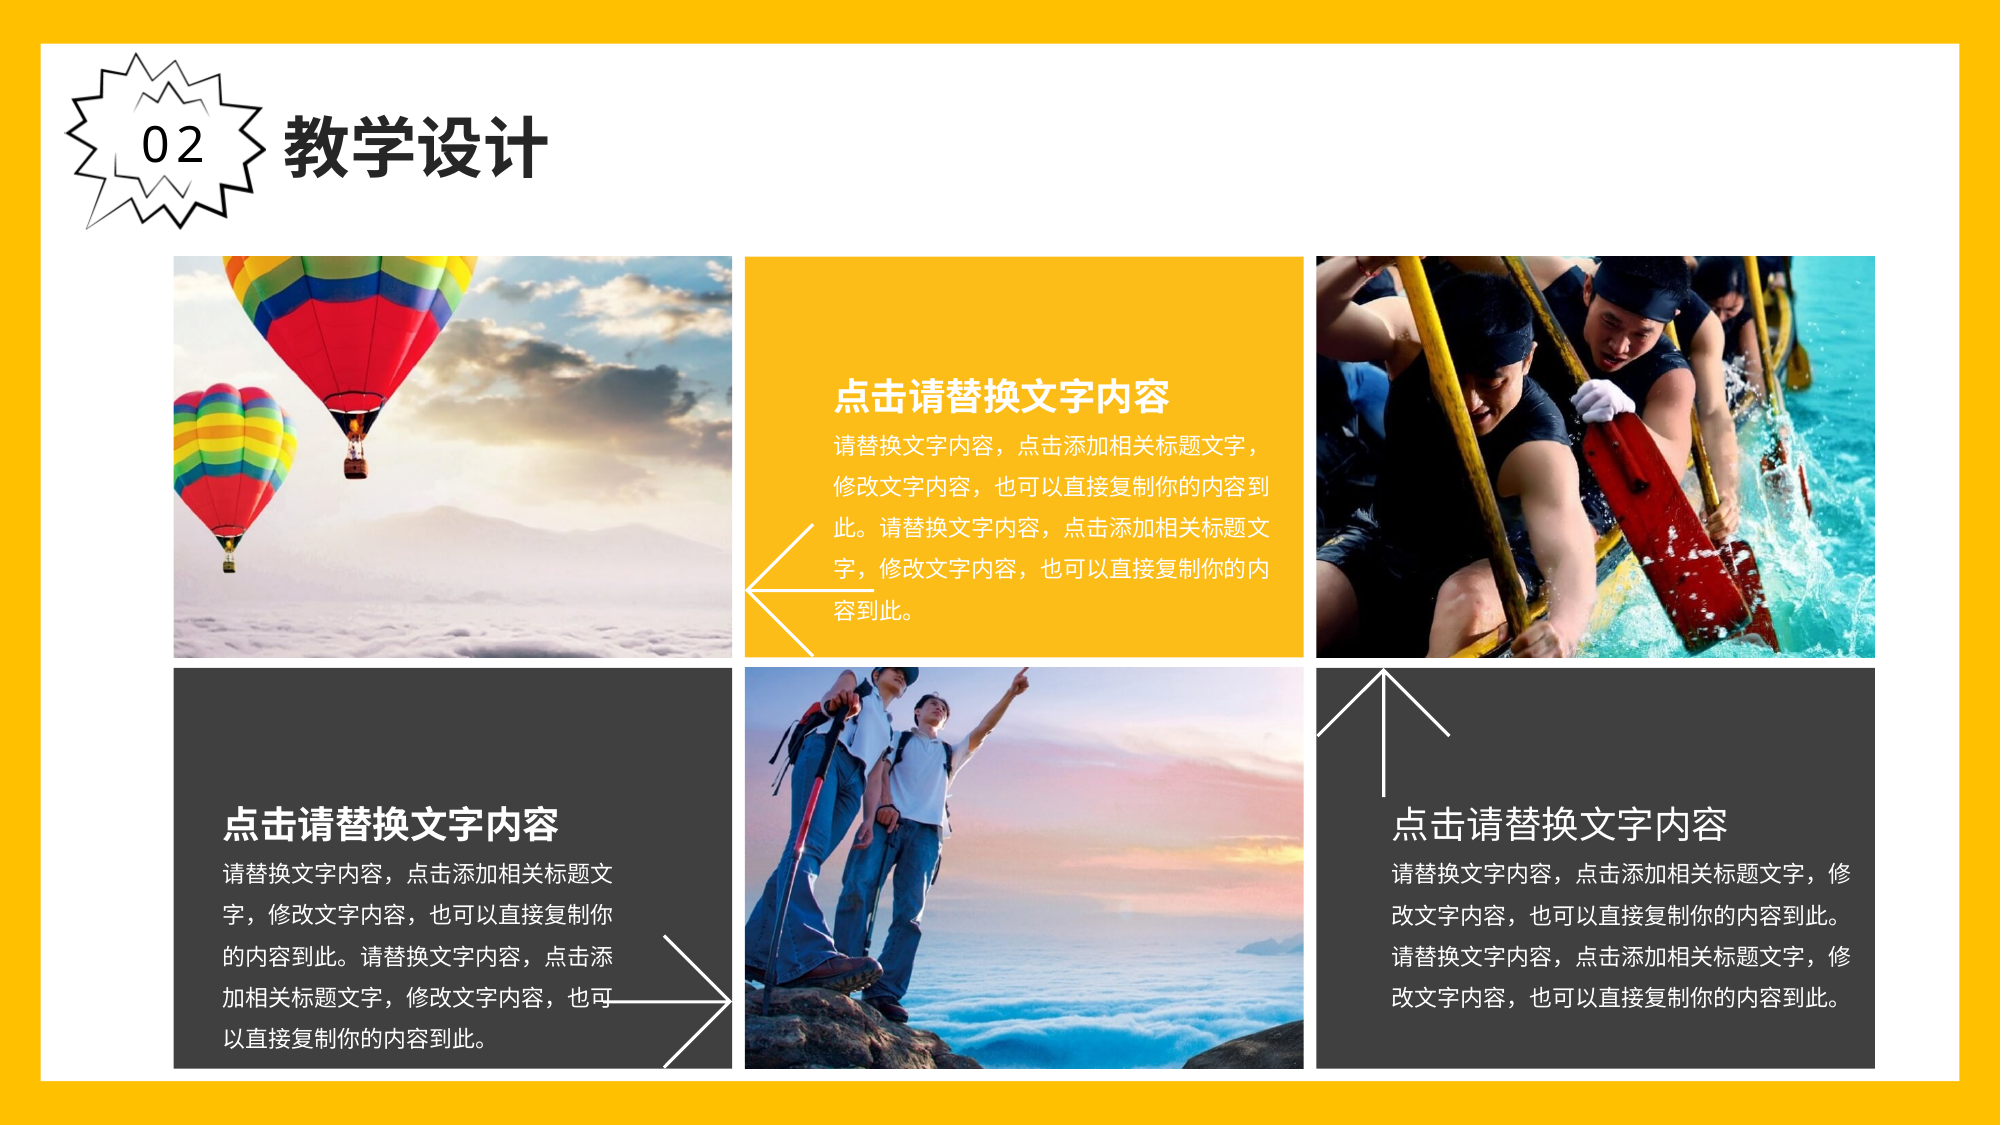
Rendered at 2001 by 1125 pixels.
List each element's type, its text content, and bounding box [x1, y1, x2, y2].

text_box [173, 256, 1875, 1069]
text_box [64, 52, 275, 230]
text_box 教学设计 [275, 98, 852, 193]
